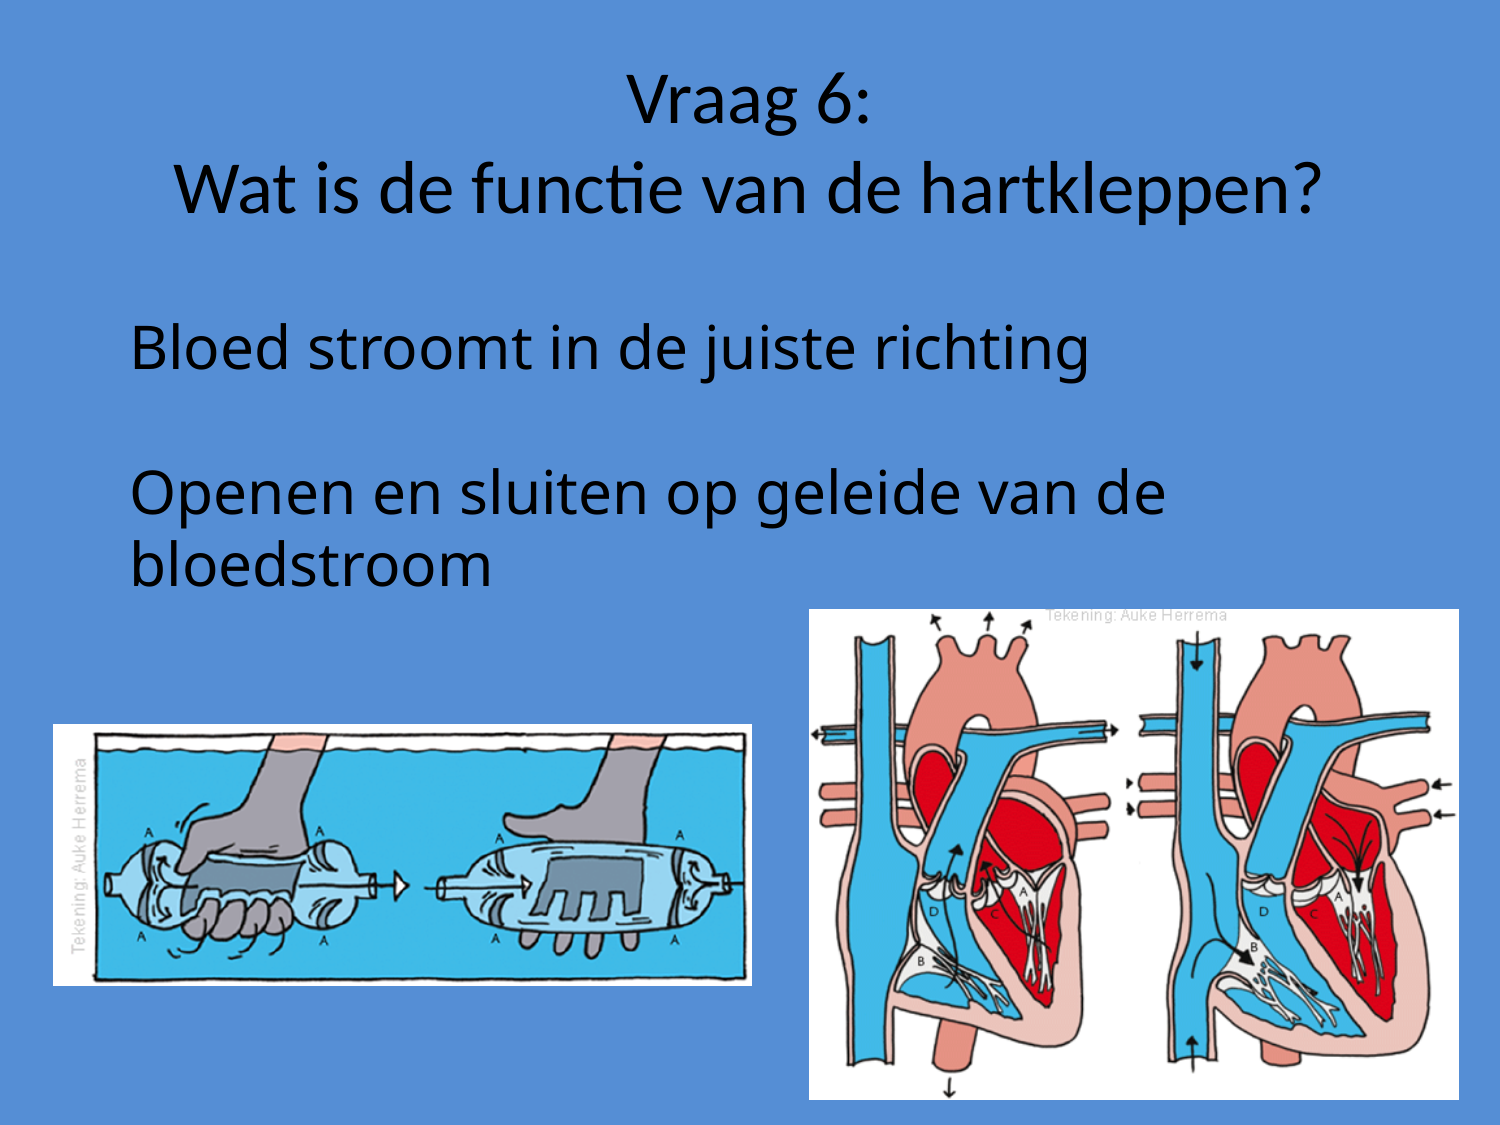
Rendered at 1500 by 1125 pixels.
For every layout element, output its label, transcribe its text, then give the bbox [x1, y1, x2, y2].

text_box Bloed stroomt in de juiste richting Openen en sluiten op geleide van de bloedstroom [114, 301, 1459, 607]
picture [808, 609, 1459, 1100]
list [52, 723, 752, 986]
title Vraag 6: Wat is de functie van de hartkleppen? [75, 45, 1425, 233]
